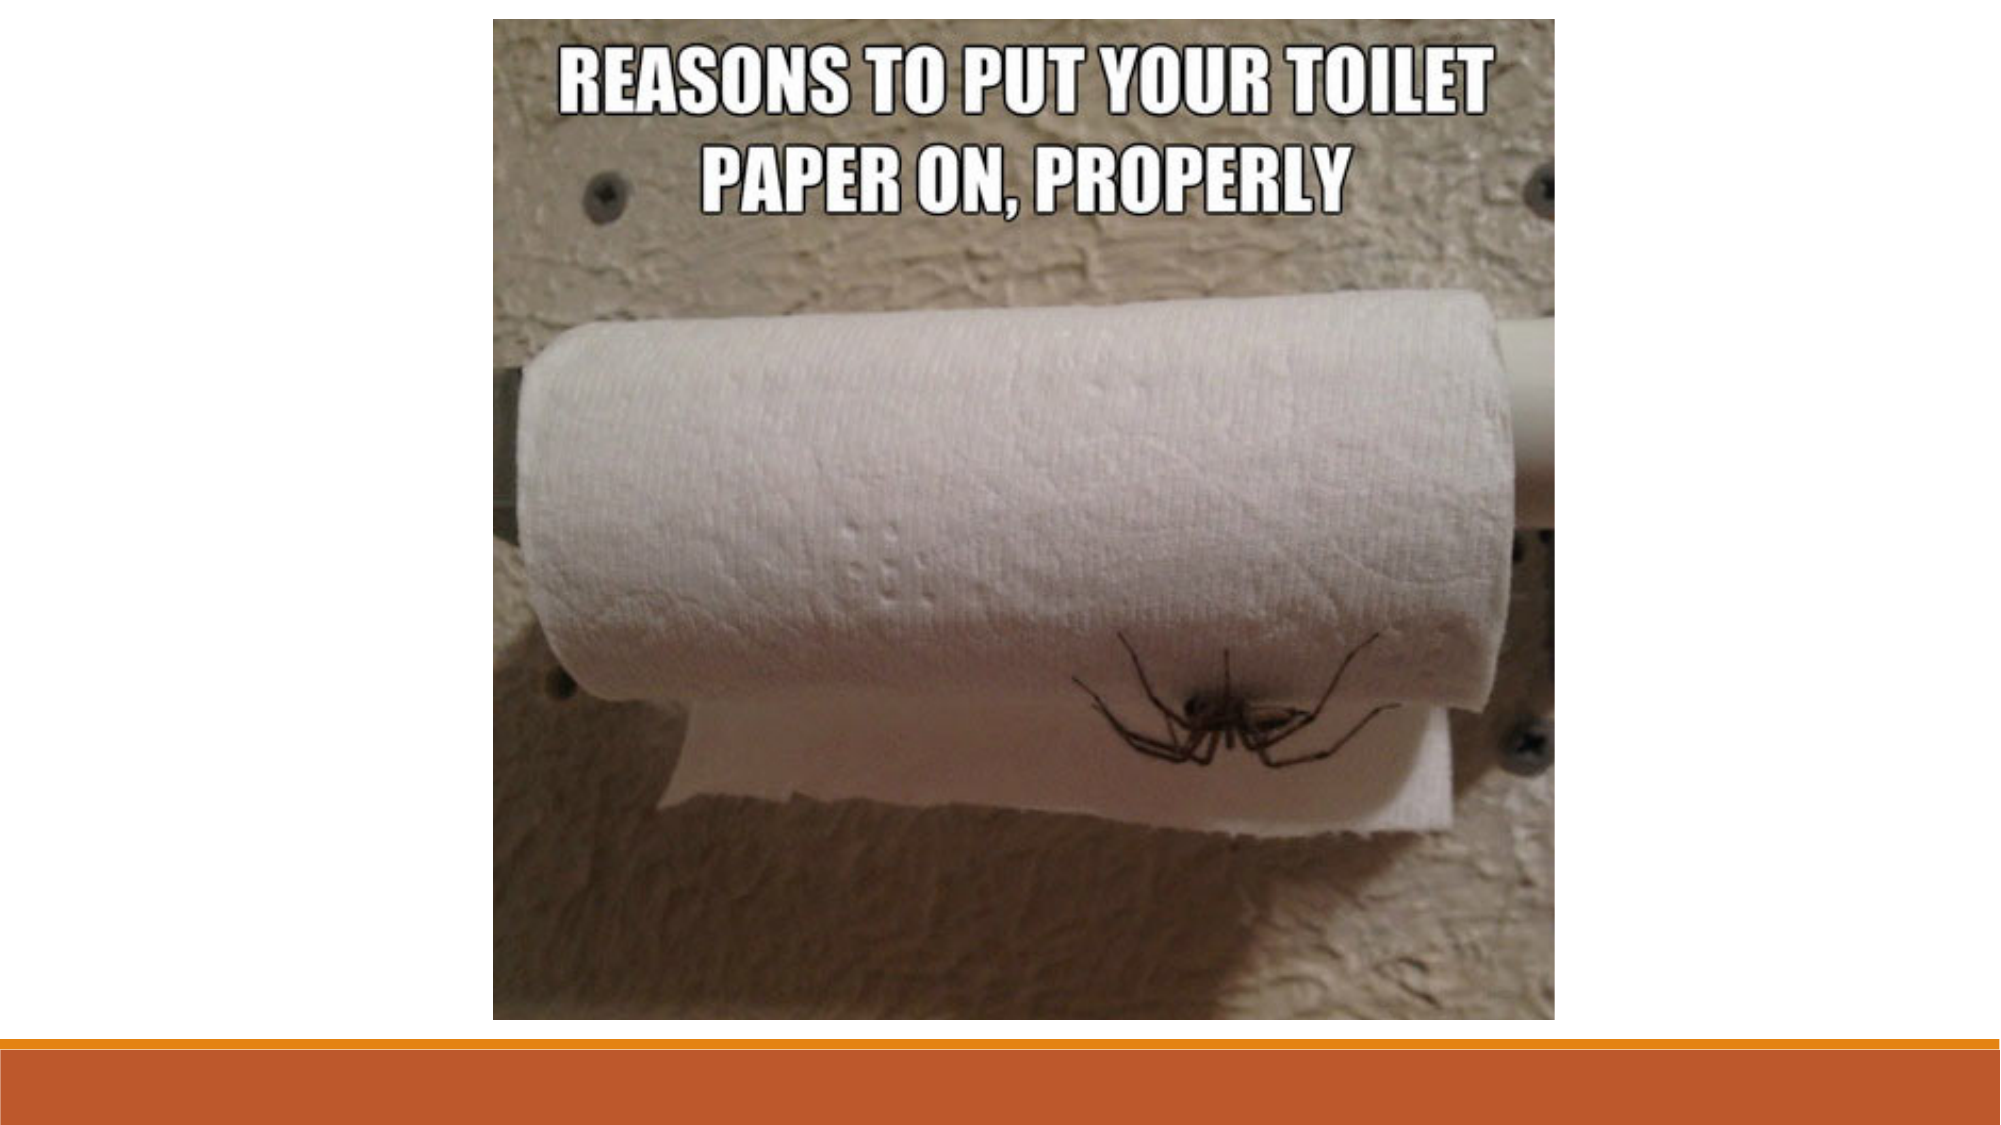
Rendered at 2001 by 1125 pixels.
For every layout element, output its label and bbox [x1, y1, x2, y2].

picture [490, 19, 1555, 1020]
